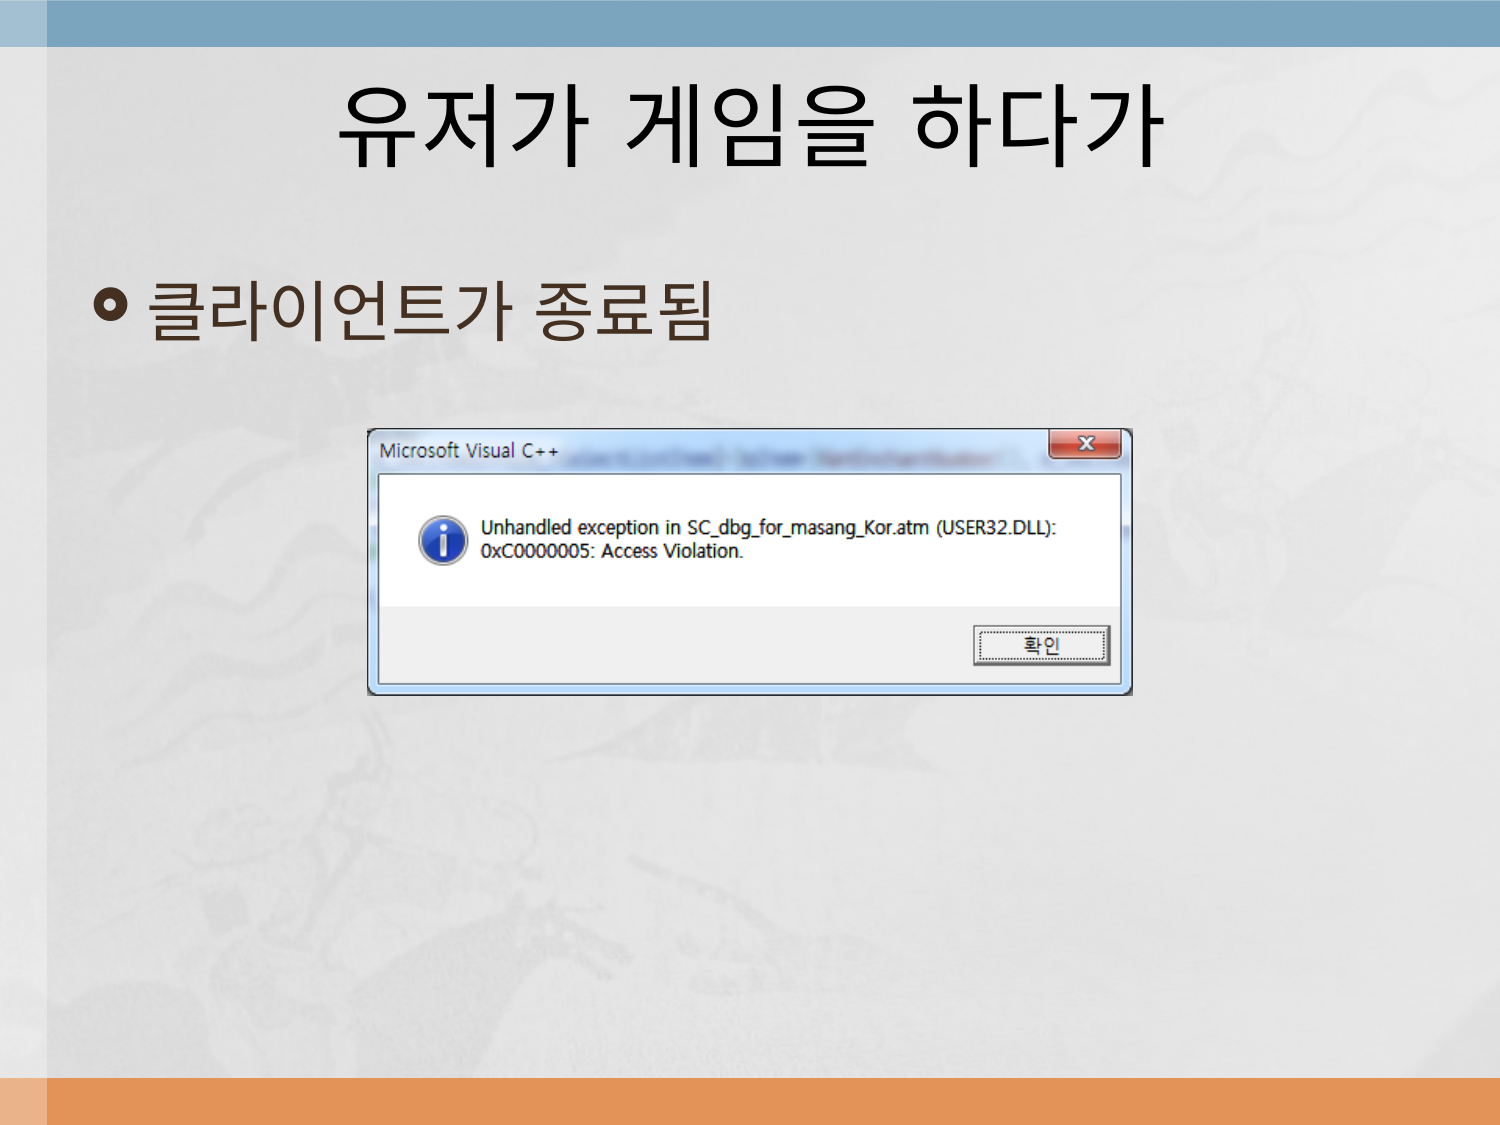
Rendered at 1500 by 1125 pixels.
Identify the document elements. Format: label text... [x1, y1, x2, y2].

title 유저가 게임을 하다가 [49, 46, 1454, 202]
picture [367, 428, 1133, 696]
list 클라이언트가 종료됨 [75, 262, 1425, 1005]
